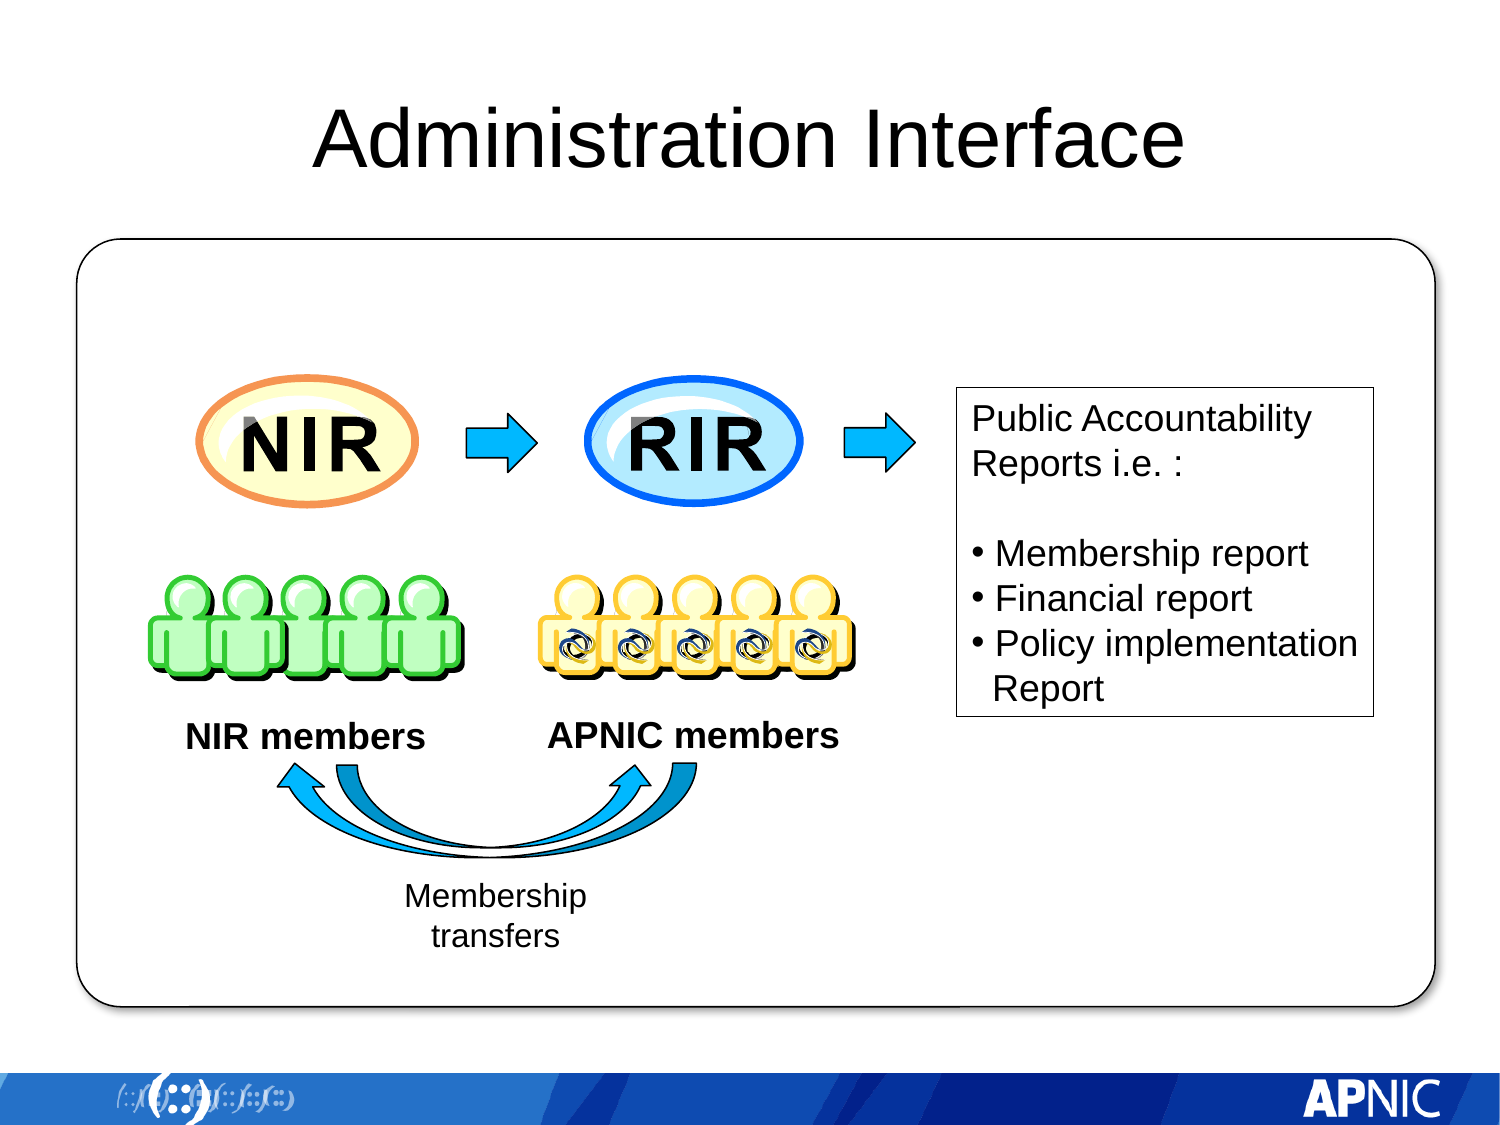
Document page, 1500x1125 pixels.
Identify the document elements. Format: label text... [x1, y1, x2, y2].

text_box NIR members [170, 704, 442, 765]
text_box [466, 413, 538, 473]
picture [0, 1069, 1500, 1125]
text_box [336, 765, 651, 848]
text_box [537, 573, 857, 681]
text_box Membership transfers [389, 867, 603, 962]
text_box [76, 238, 1436, 1007]
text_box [147, 574, 466, 683]
text_box [277, 763, 697, 858]
title Administration Interface [74, 44, 1425, 233]
picture [583, 374, 805, 509]
text_box Public Accountability Reports i.e. : Membership report Financial report Policy implementation Report [956, 387, 1374, 717]
text_box [844, 412, 916, 473]
text_box APNIC members [532, 704, 856, 764]
picture [194, 373, 420, 510]
